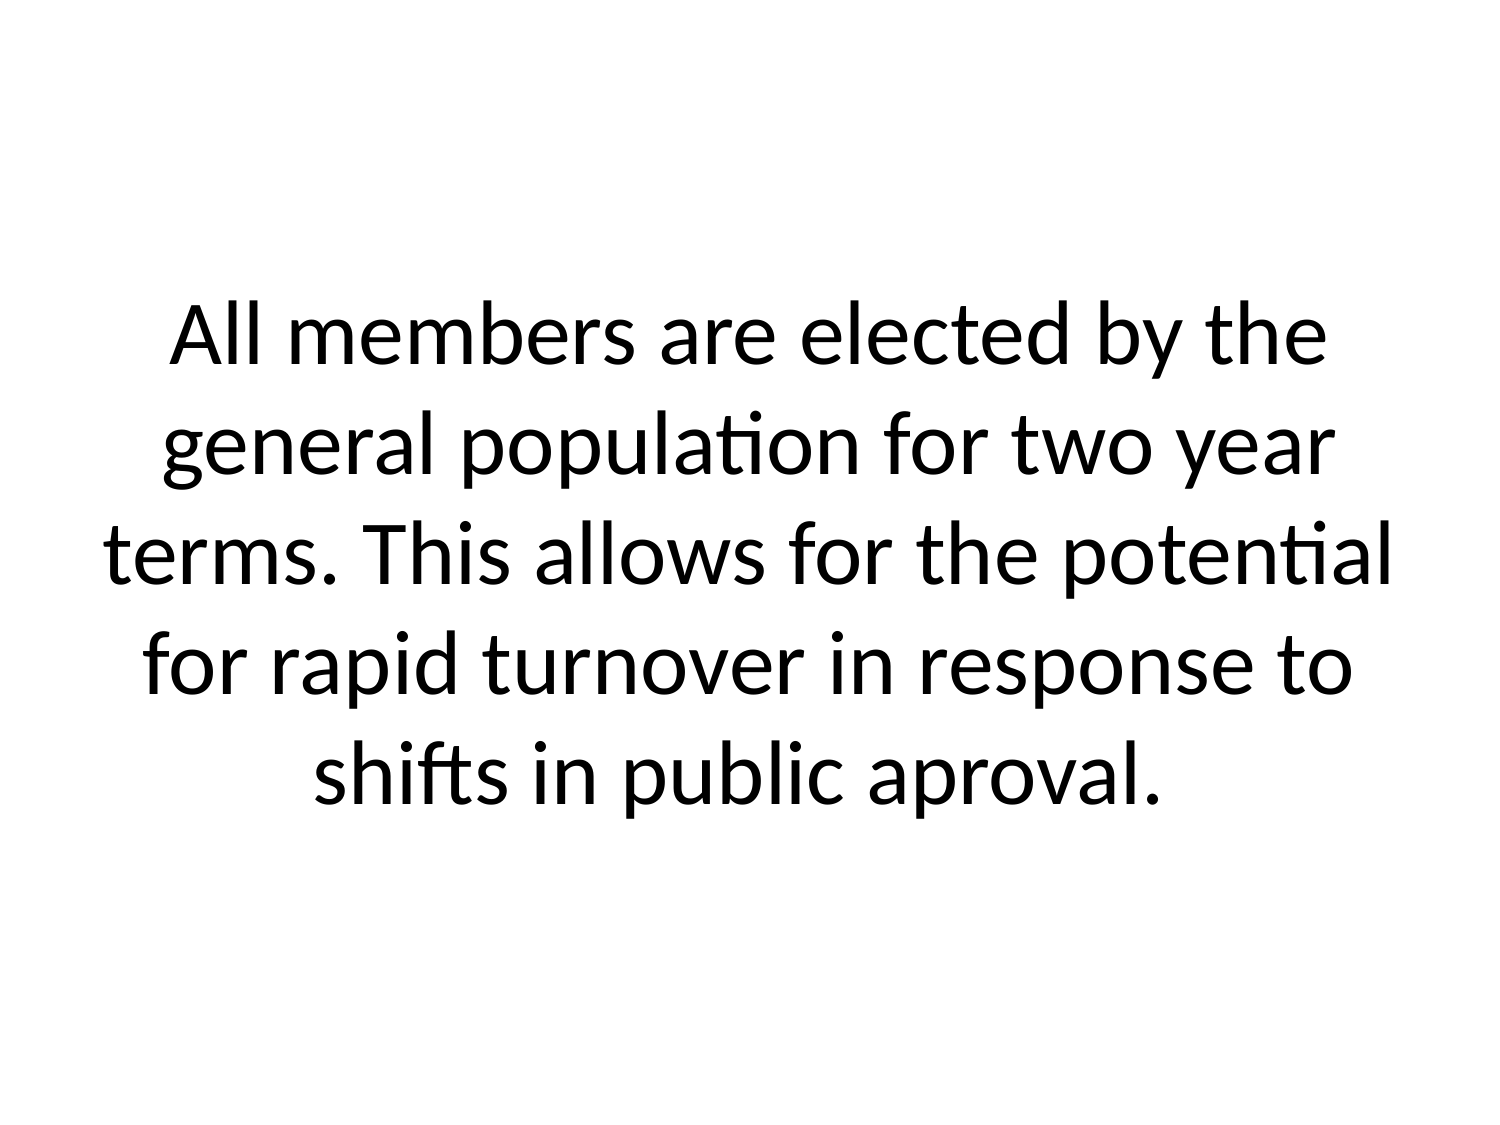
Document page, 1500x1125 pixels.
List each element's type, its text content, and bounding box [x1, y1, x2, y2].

title All members are elected by the general population for two year terms. This allows for the potential for rapid turnover in response to shifts in public aproval. [74, 44, 1426, 1051]
